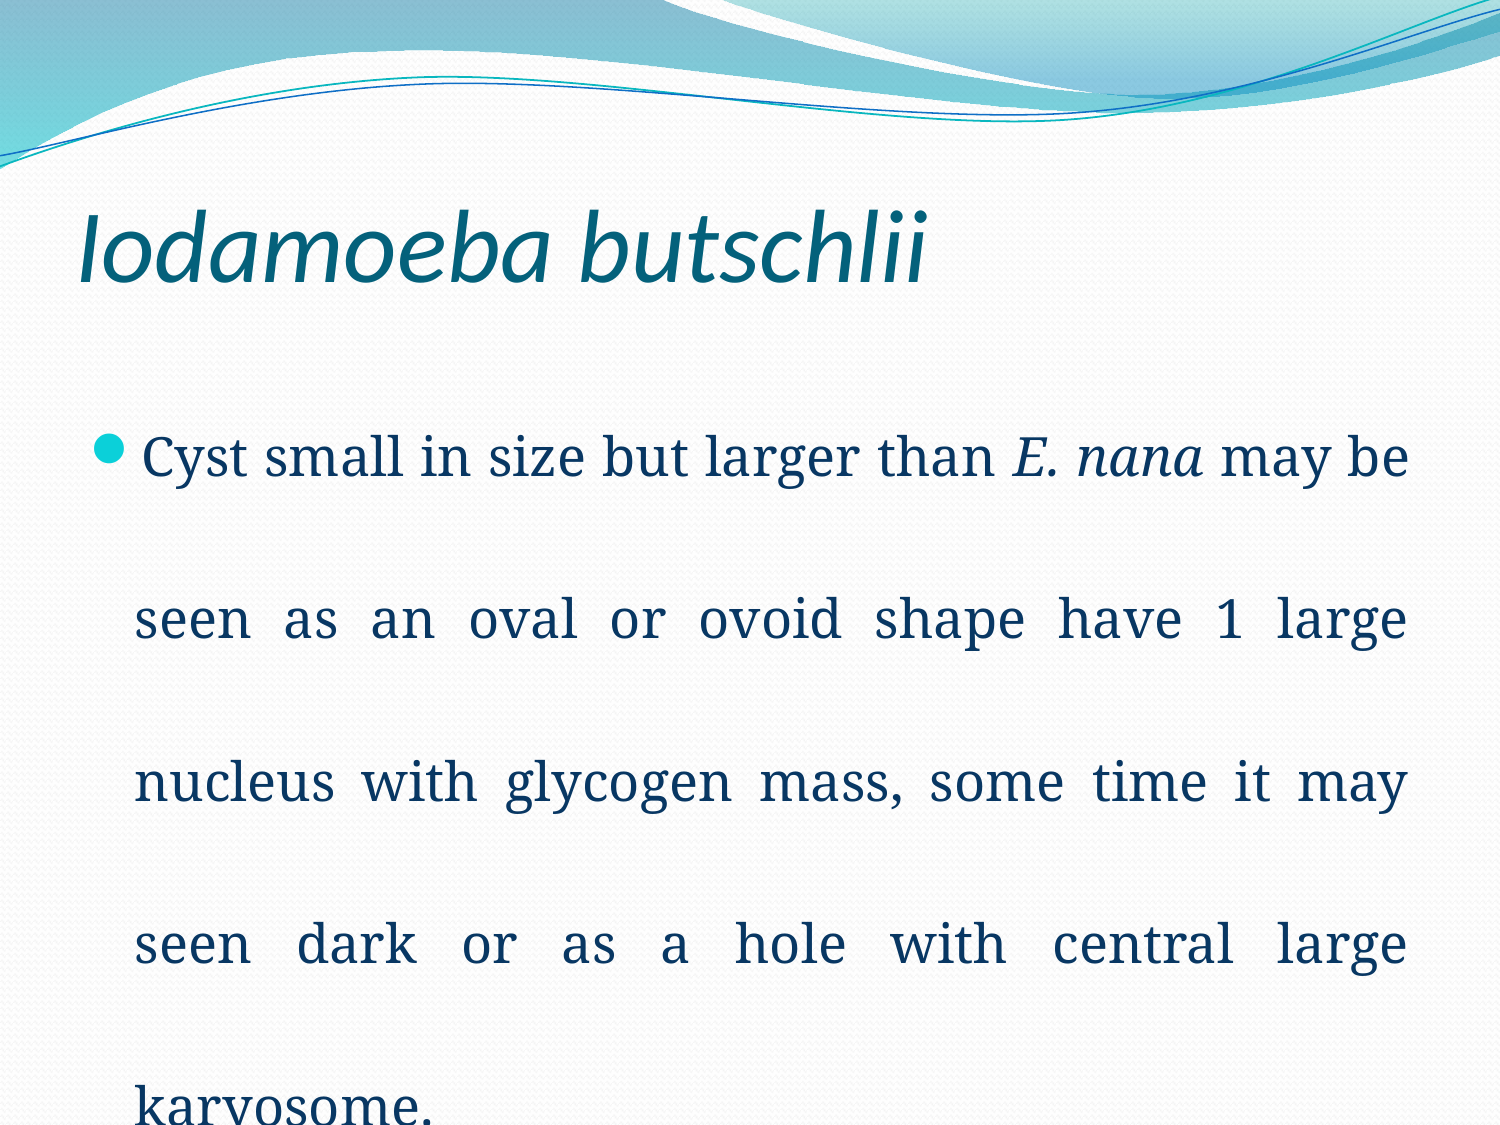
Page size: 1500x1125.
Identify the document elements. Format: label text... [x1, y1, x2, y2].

list Cyst small in size but larger than E. nana may be seen as an oval or ovoid shape have 1 large nucleus with glycogen mass, some time it may seen dark or as a hole with central large karyosome. [75, 317, 1425, 1038]
title Iodamoeba butschlii [75, 115, 1425, 303]
